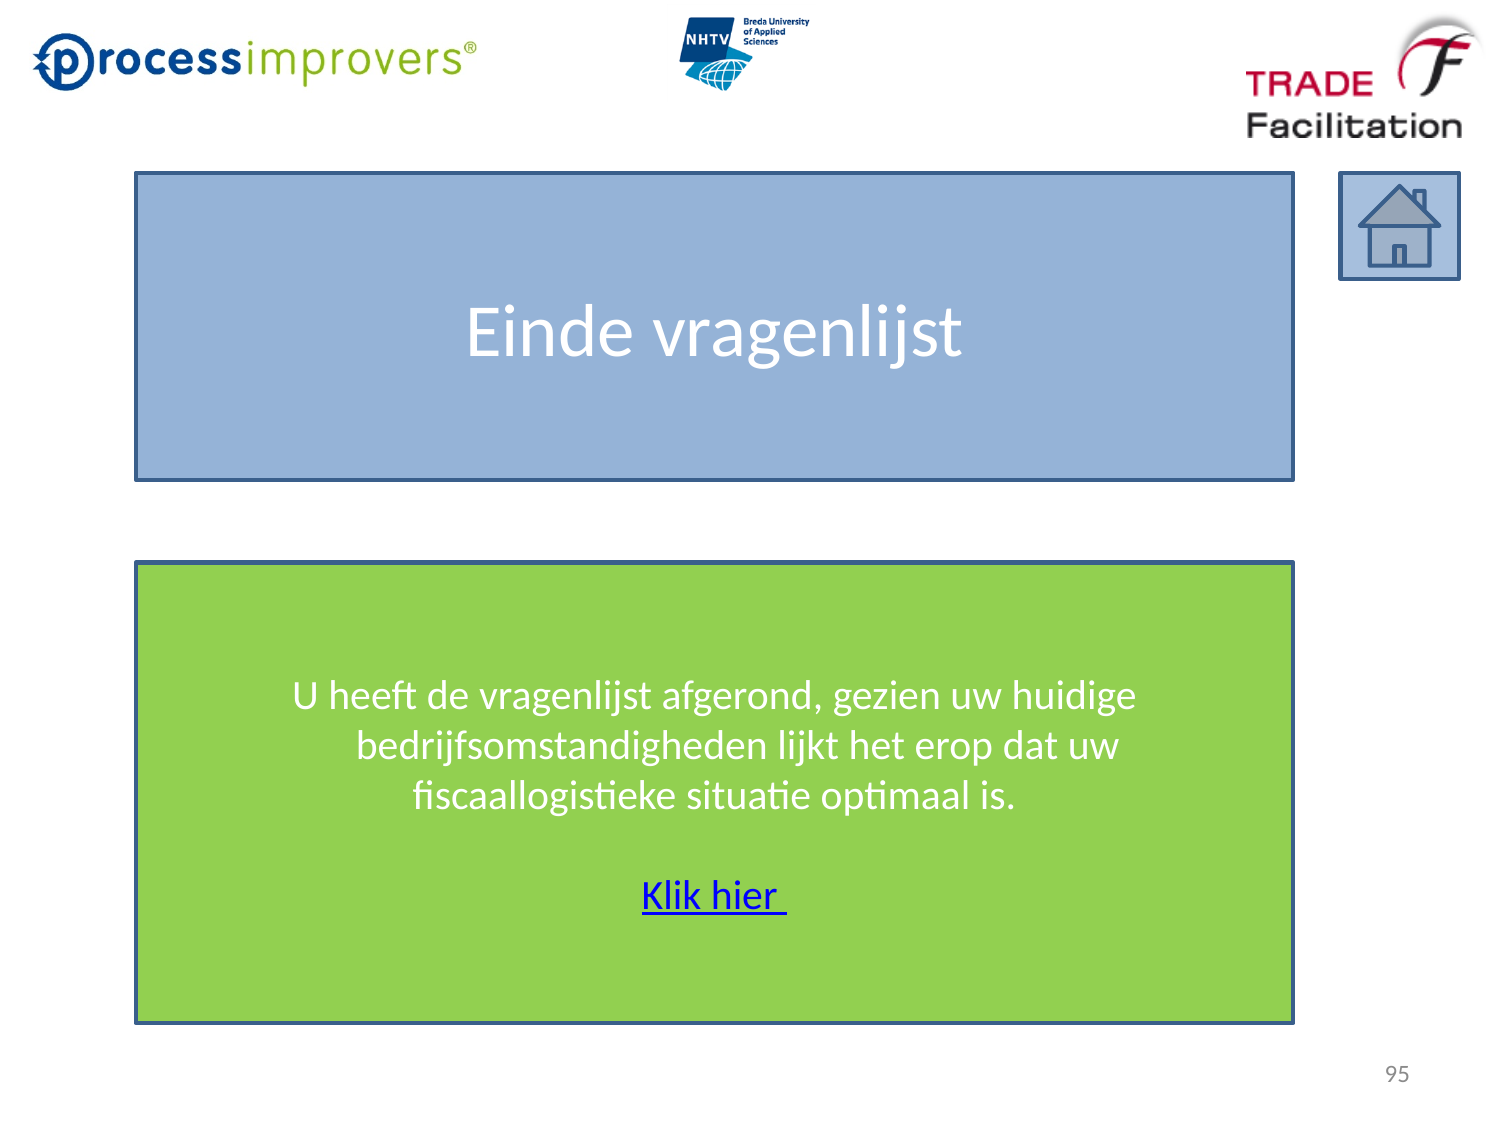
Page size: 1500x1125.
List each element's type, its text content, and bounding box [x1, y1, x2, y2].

slide_number 95 [1074, 1042, 1425, 1103]
text_box Einde vragenlijst [134, 171, 1295, 482]
picture [1246, 10, 1487, 138]
picture [667, 4, 816, 103]
text_box U heeft de vragenlijst afgerond, gezien uw huidige bedrijfsomstandigheden lijkt het erop dat uw fiscaallogistieke situatie optimaal is. Klik hier [134, 560, 1295, 1025]
picture [29, 30, 479, 93]
text_box [1338, 171, 1461, 281]
